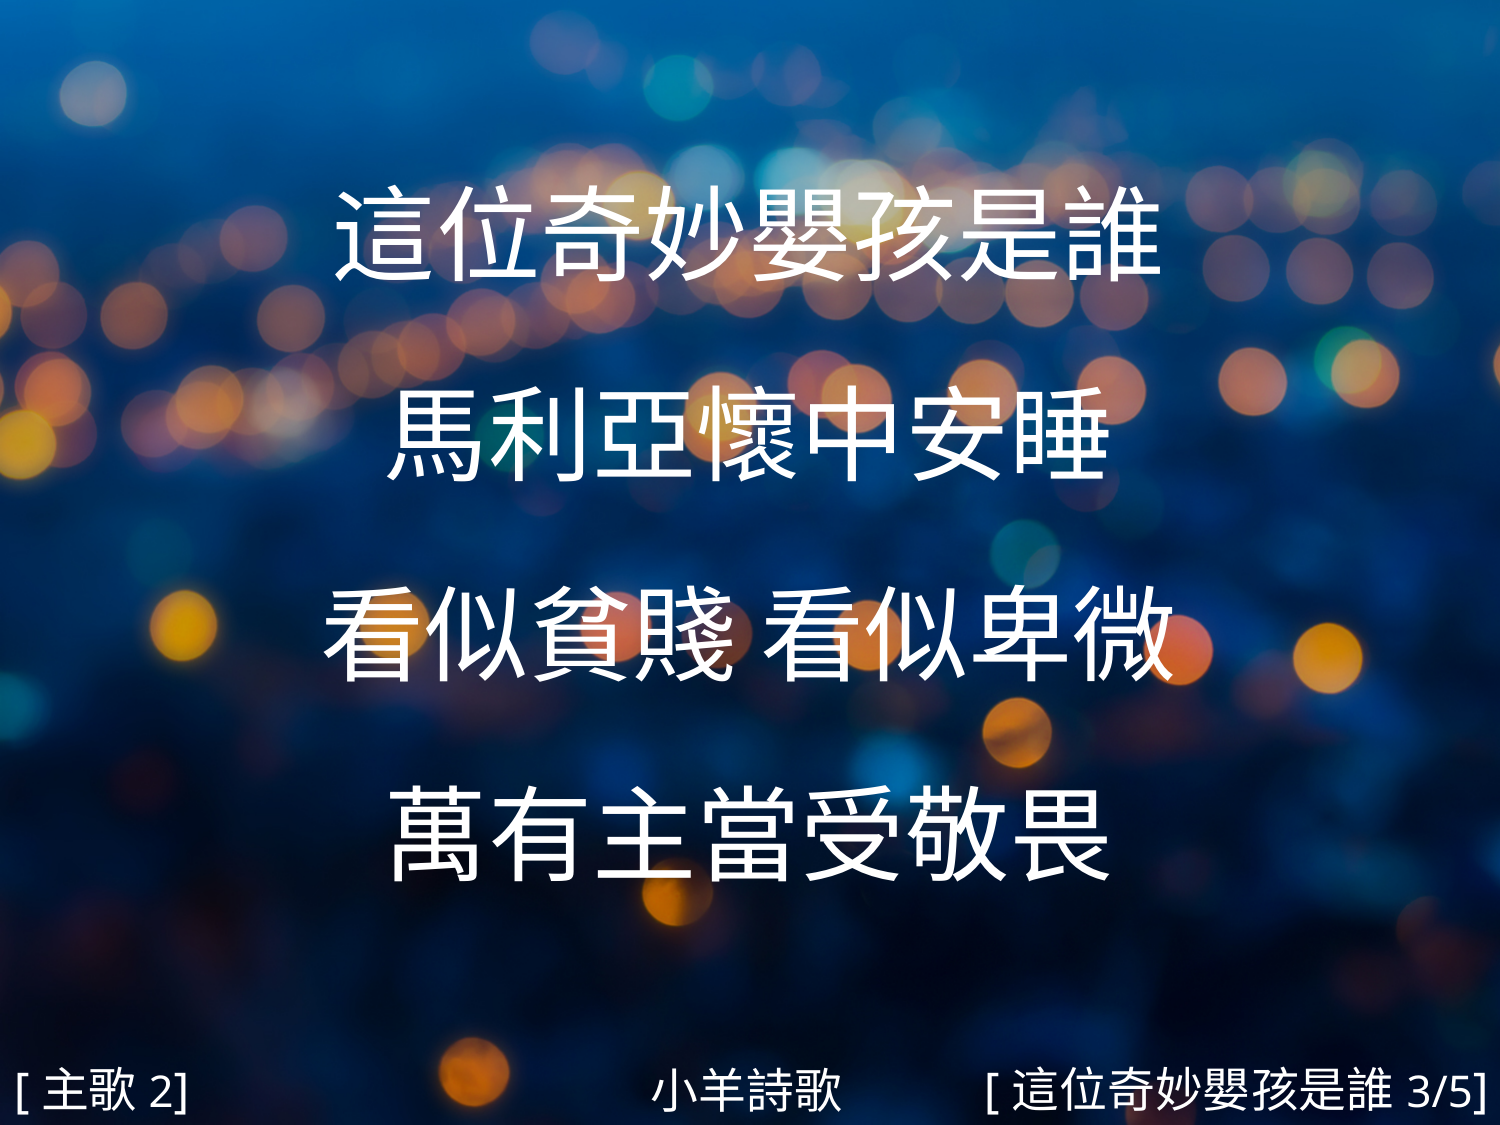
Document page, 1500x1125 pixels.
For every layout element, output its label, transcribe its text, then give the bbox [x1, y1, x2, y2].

picture [0, 0, 1500, 1053]
text_box 這位奇妙嬰孩是誰 馬利亞懷中安睡 看似貧賤 看似卑微 萬有主當受敬畏 [0, 162, 1499, 754]
subtitle 小羊詩歌 [258, 1053, 933, 1125]
text_box [主歌2] [0, 1052, 258, 1125]
text_box [這位奇妙嬰孩是誰3/5] [933, 1052, 1500, 1125]
